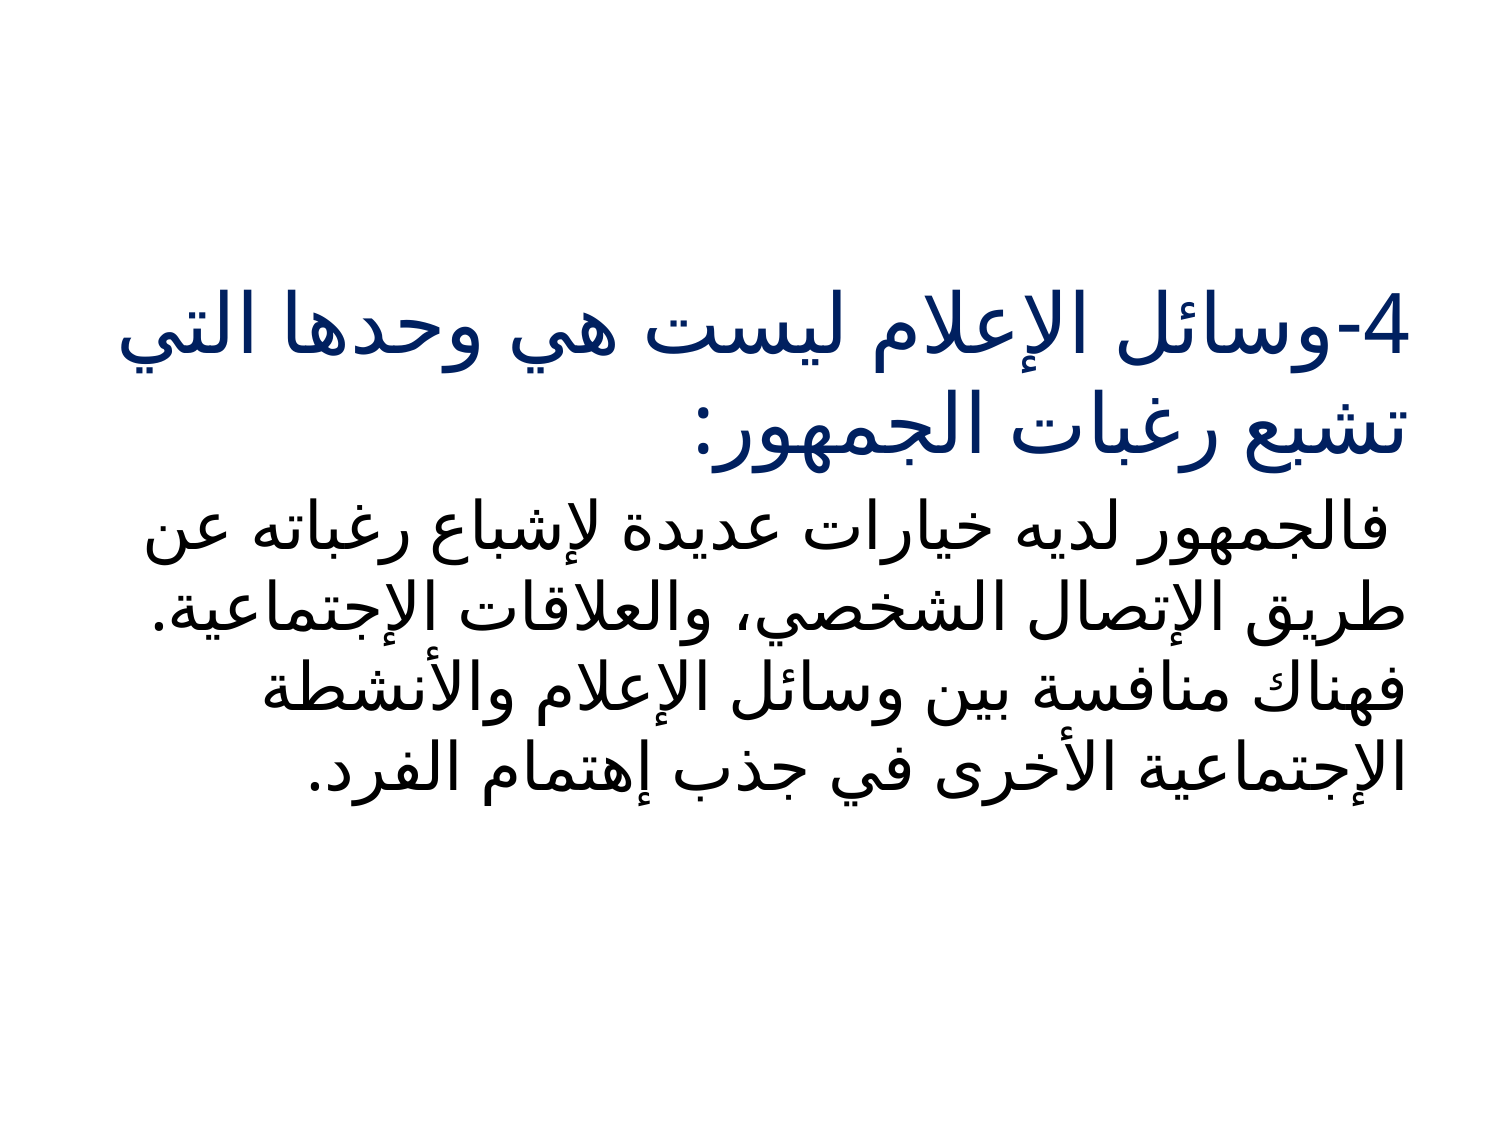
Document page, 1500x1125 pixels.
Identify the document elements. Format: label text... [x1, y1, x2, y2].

list 4-وسائل الإعلام ليست هي وحدها التي تشبع رغبات الجمهور: فالجمهور لديه خيارات عديدة لإشباع رغباته عن طريق الإتصال الشخصي، والعلاقات الإجتماعية. فهناك منافسة بين وسائل الإعلام والأنشطة الإجتماعية الأخرى في جذب إهتمام الفرد. [75, 262, 1425, 1005]
